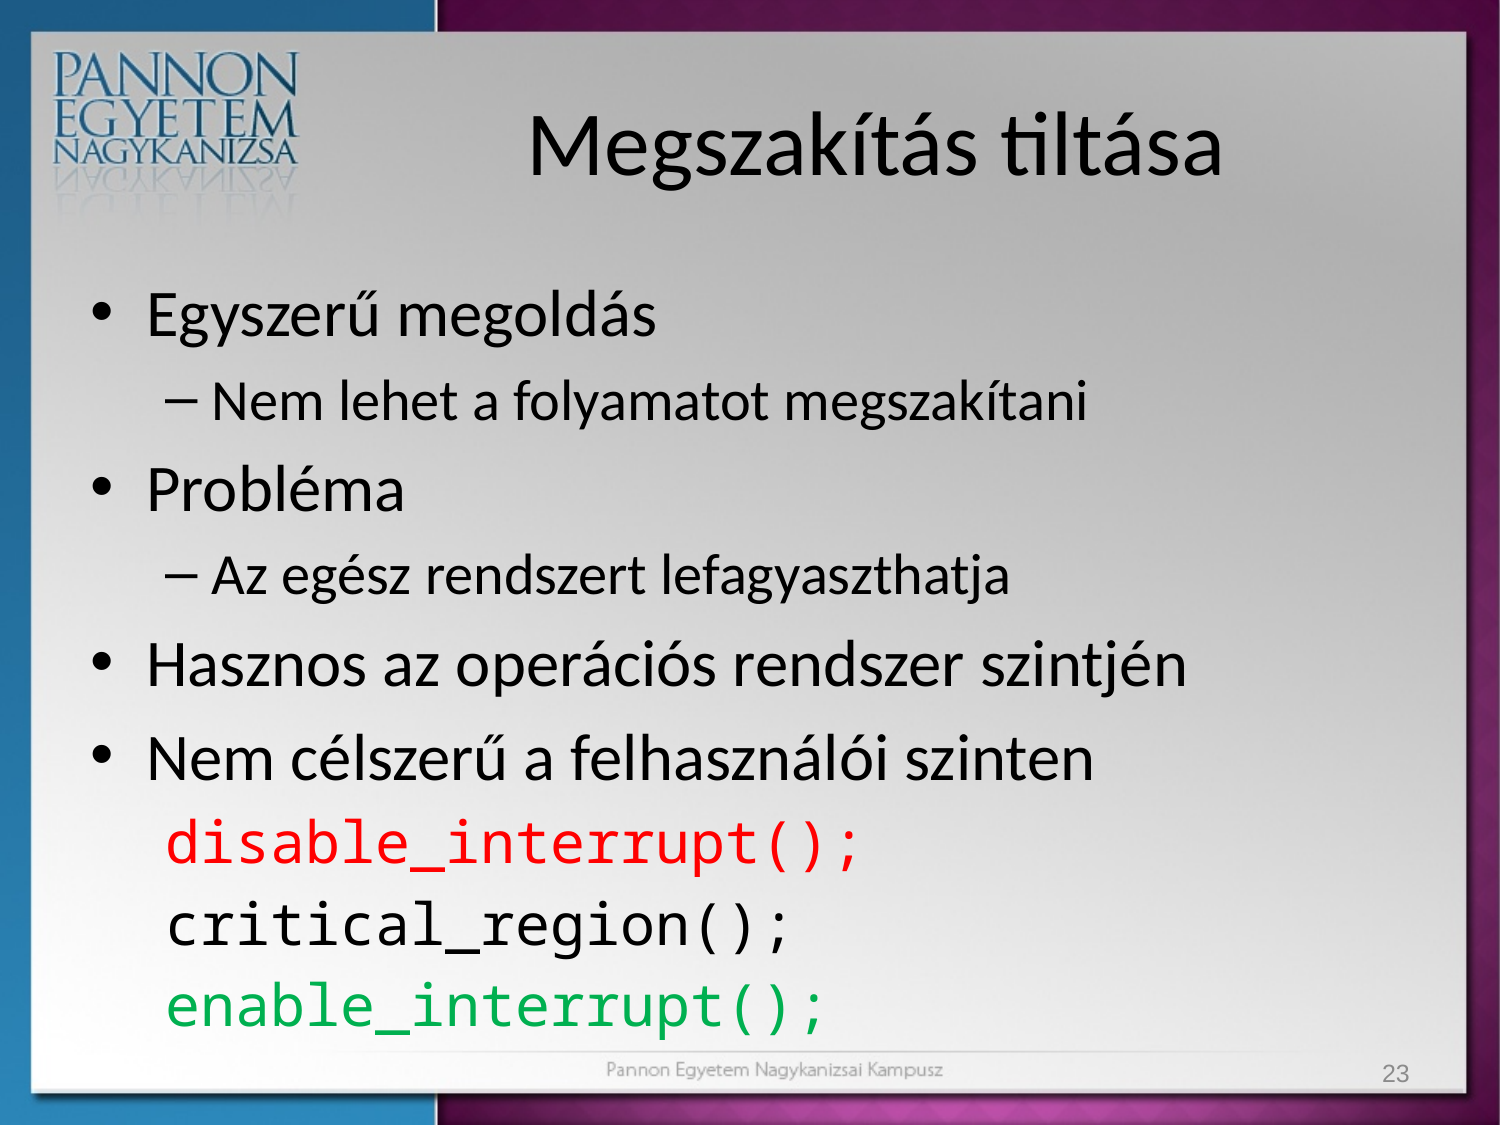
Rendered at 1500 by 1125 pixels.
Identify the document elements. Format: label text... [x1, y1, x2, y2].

slide_number 23 [1074, 1042, 1425, 1103]
list Egyszerű megoldás Nem lehet a folyamatot megszakítani Probléma Az egész rendszert lefagyaszthatja Hasznos az operációs rendszer szintjén Nem célszerű a felhasználói szinten disable_interrupt(); critical_region(); enable_interrupt(); [75, 262, 1425, 1075]
picture [0, 0, 1500, 1125]
title Megszakítás tiltása [328, 45, 1425, 233]
